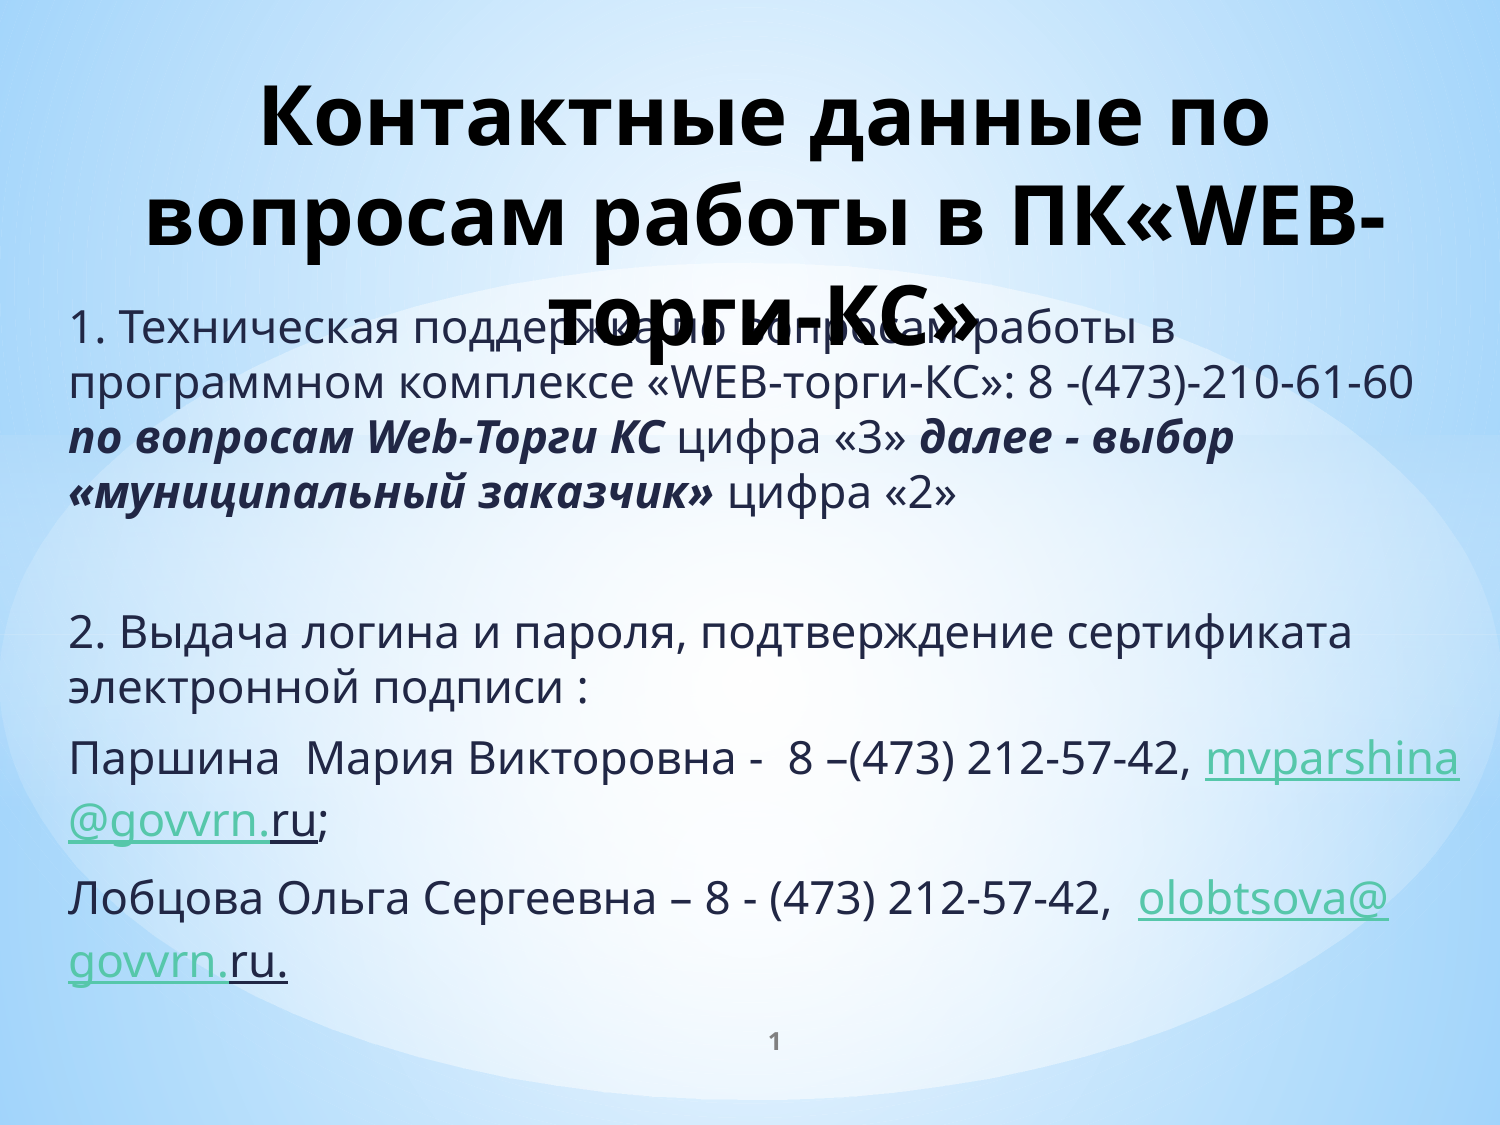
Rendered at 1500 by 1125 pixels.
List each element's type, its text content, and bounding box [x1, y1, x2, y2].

slide_number 1 [624, 1012, 925, 1073]
subtitle 1. Техническая поддержка по вопросам работы в программном комплексе «WEB-торги-КС»: 8 -(473)-210-61-60 по вопросам Web-Торги КС цифра «3» далее - выбор «муниципальный заказчик» цифра «2» 2. Выдача логина и пароля, подтверждение сертификата электронной подписи : Паршина Мария Викторовна - 8 –(473) 212-57-42, mvparshina@govvrn.ru; Лобцова Ольга Сергеевна – 8 - (473) 212-57-42, olobtsova@govvrn.ru. [53, 279, 1483, 1047]
title Контактные данные по вопросам работы в ПК«WEB-торги-КС» [17, 54, 1483, 279]
